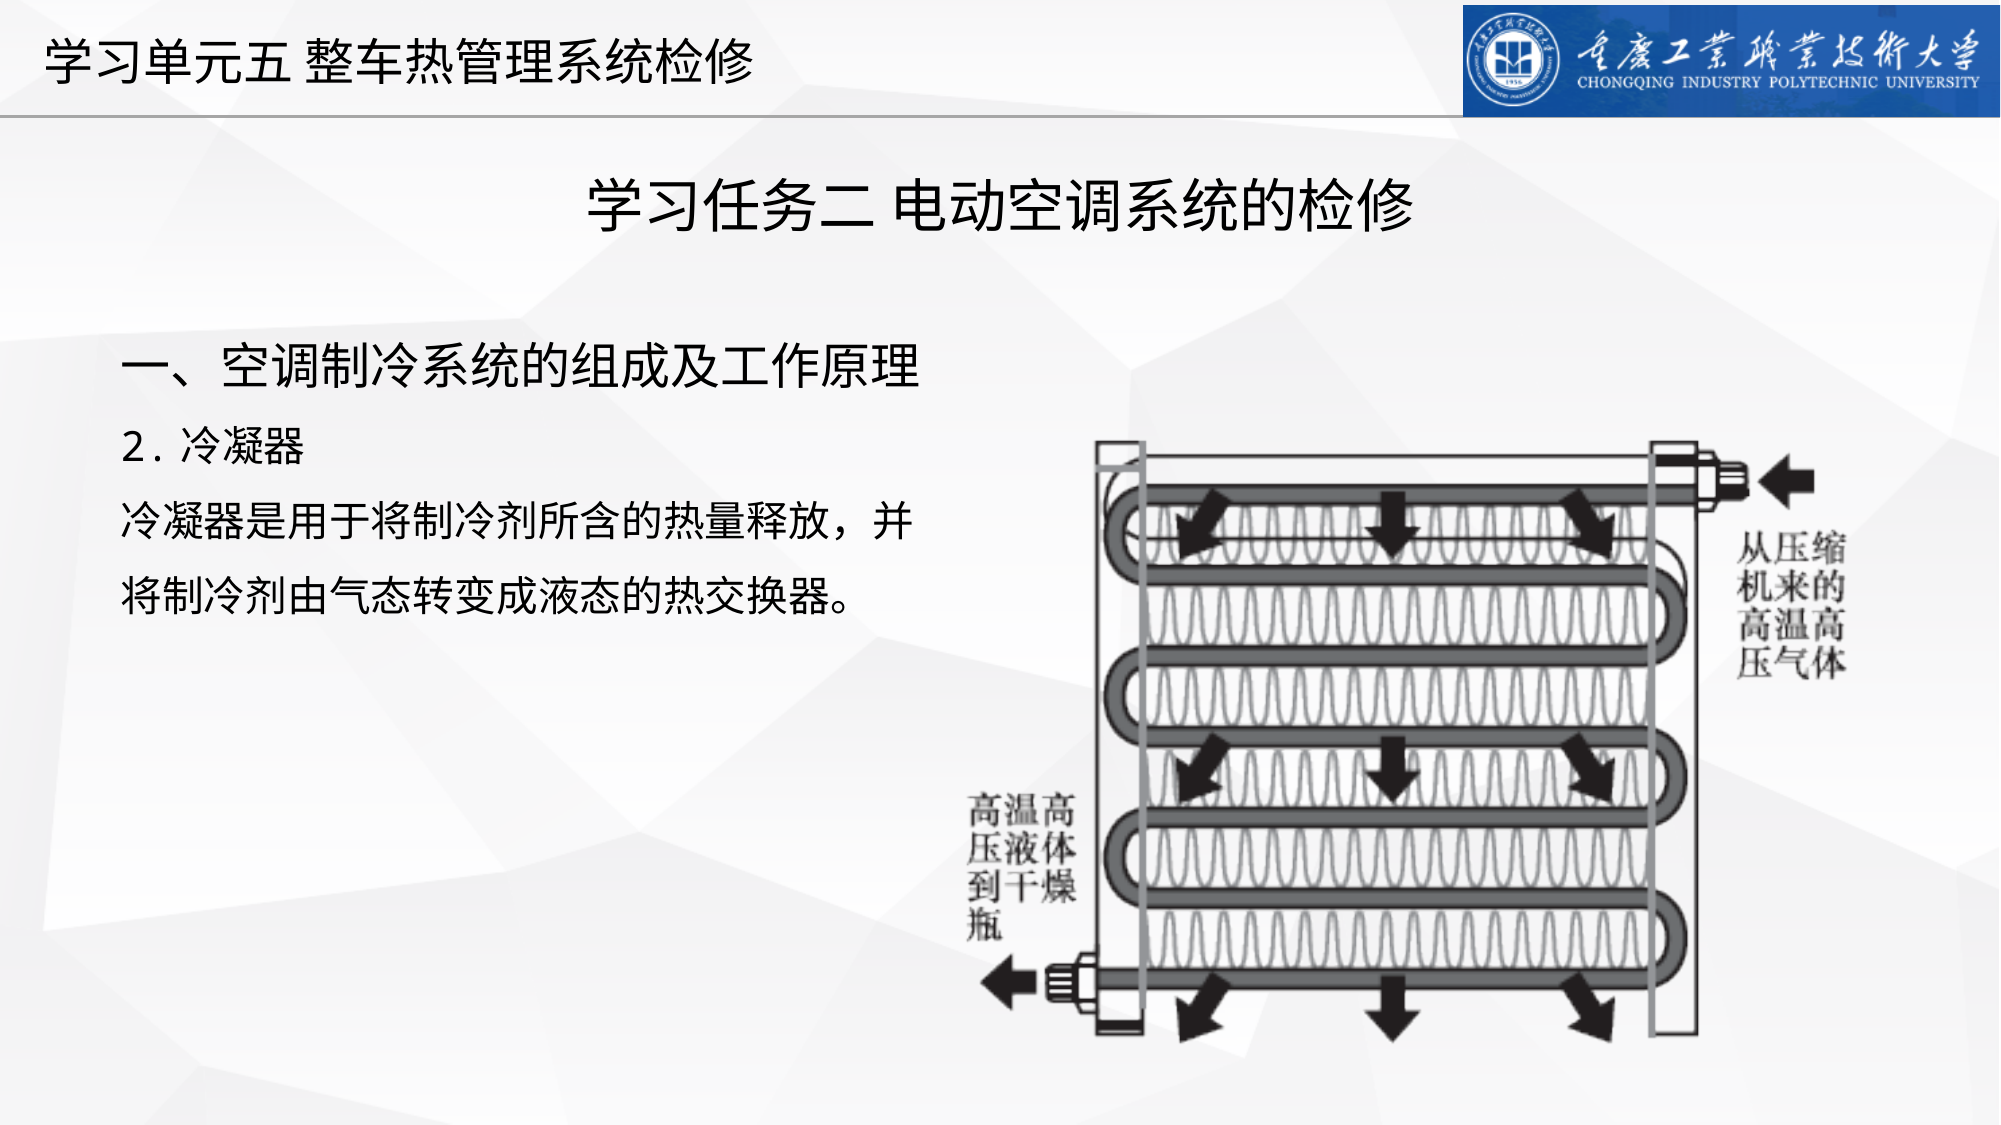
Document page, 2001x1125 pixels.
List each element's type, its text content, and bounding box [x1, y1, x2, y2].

text_box 学习任务二 电动空调系统的检修 [433, 161, 1567, 247]
picture [0, 118, 1999, 1125]
picture [0, 0, 2001, 117]
text_box 一、空调制冷系统的组成及工作原理 2.冷凝器 冷凝器是用于将制冷剂所含的热量释放，并将制冷剂由气态转变成液态的热交换器。 [105, 297, 937, 627]
